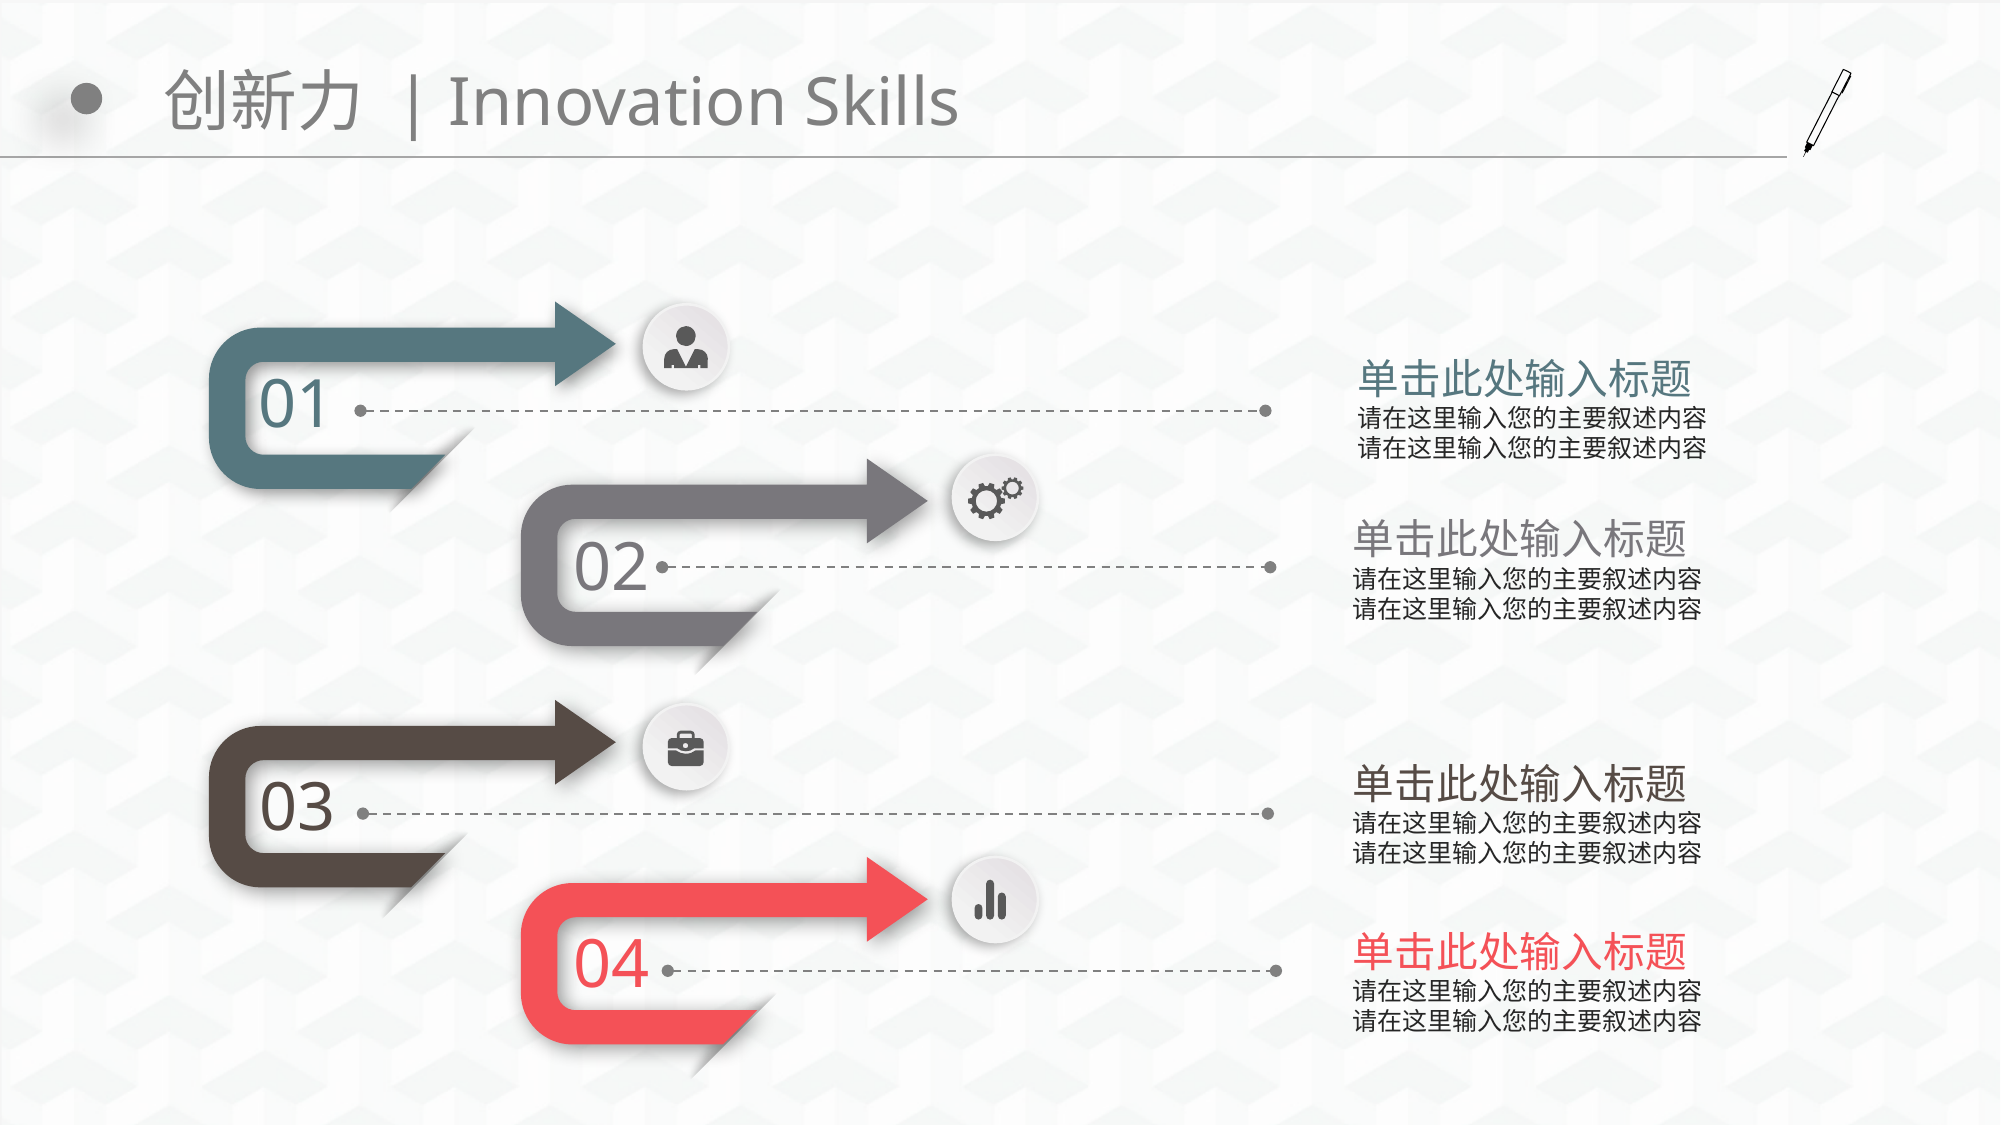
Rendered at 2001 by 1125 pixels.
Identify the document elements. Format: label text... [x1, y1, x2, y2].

text_box 单击此处输入标题 请在这里输入您的主要叙述内容 请在这里输入您的主要叙述内容 [1343, 345, 1723, 550]
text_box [952, 856, 1039, 943]
text_box [934, 560, 1277, 574]
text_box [208, 301, 616, 490]
text_box [934, 964, 1283, 978]
text_box [621, 807, 1275, 820]
text_box 单击此处输入标题 请在这里输入您的主要叙述内容 请在这里输入您的主要叙述内容 [1338, 918, 1718, 1123]
title 创新力 | Innovation Skills [152, 27, 1789, 169]
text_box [643, 303, 730, 390]
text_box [643, 703, 730, 790]
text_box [520, 458, 928, 647]
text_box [208, 699, 616, 888]
picture [1, 3, 2001, 1125]
text_box 单击此处输入标题 请在这里输入您的主要叙述内容 请在这里输入您的主要叙述内容 [1338, 750, 1718, 918]
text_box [952, 454, 1039, 541]
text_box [520, 856, 928, 1045]
text_box [621, 404, 1272, 418]
text_box 单击此处输入标题 请在这里输入您的主要叙述内容 请在这里输入您的主要叙述内容 [1338, 505, 1718, 711]
